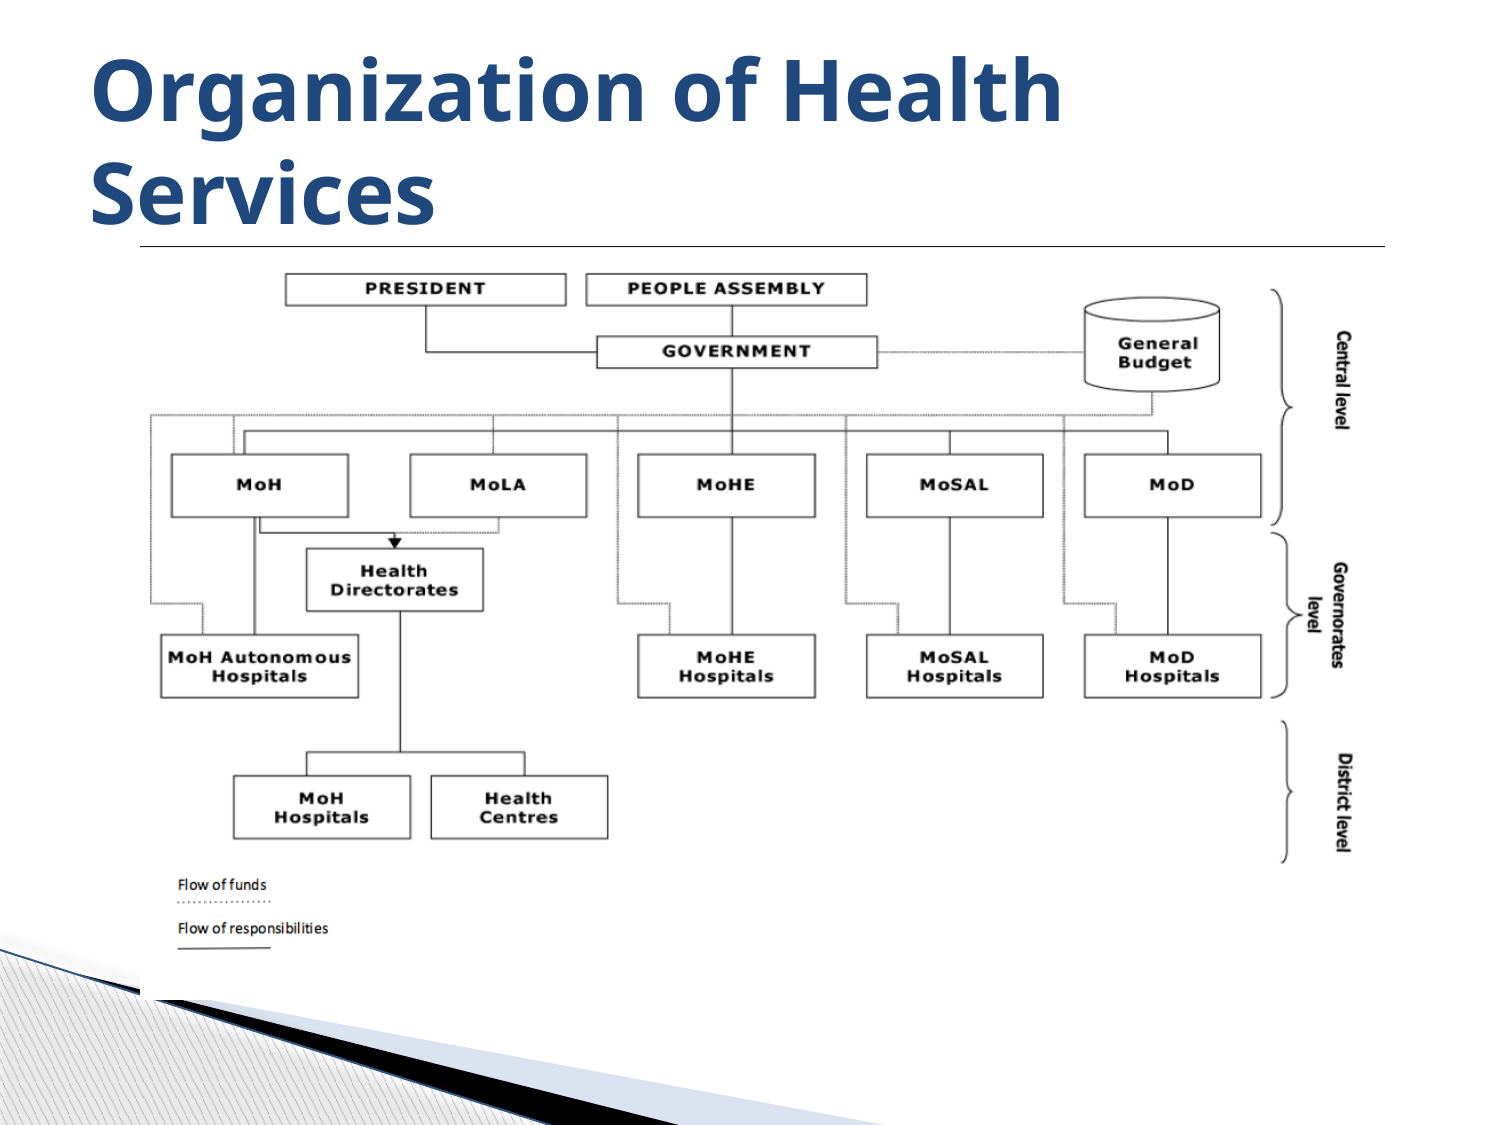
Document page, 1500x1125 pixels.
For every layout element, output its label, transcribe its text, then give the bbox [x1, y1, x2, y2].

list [140, 245, 1385, 1000]
title Organization of Health Services [75, 45, 1425, 233]
